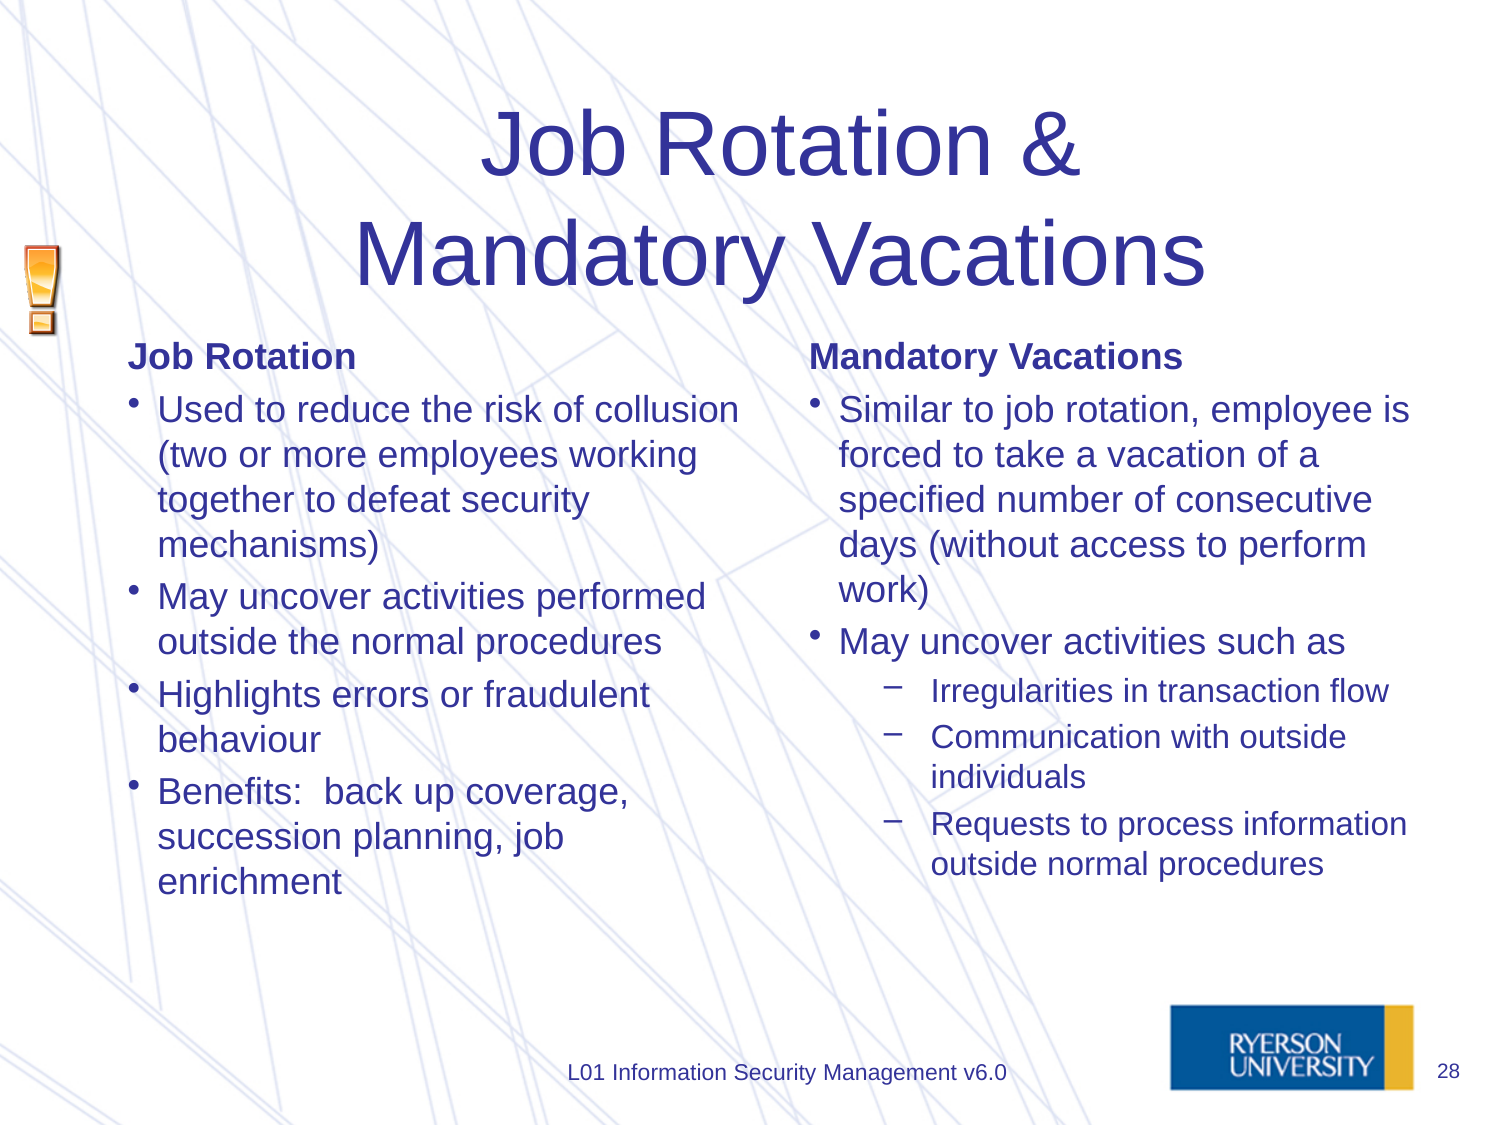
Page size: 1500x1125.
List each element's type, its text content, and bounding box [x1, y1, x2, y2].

title Job Rotation & Mandatory Vacations [112, 99, 1451, 288]
list Job Rotation Used to reduce the risk of collusion (two or more employees working together to defeat security mechanisms) May uncover activities performed outside the normal procedures Highlights errors or fraudulent behaviour Benefits: back up coverage, succession planning, job enrichment [112, 324, 769, 1001]
list Mandatory Vacations Similar to job rotation, employee is forced to take a vacation of a specified number of consecutive days (without access to perform work) May uncover activities such as Irregularities in transaction flow Communication with outside individuals Requests to process information outside normal procedures [793, 324, 1451, 1001]
footer L01 Information Security Management v6.0 [449, 1049, 1126, 1113]
slide_number 28 [1399, 1049, 1476, 1113]
picture [0, 0, 1500, 1125]
